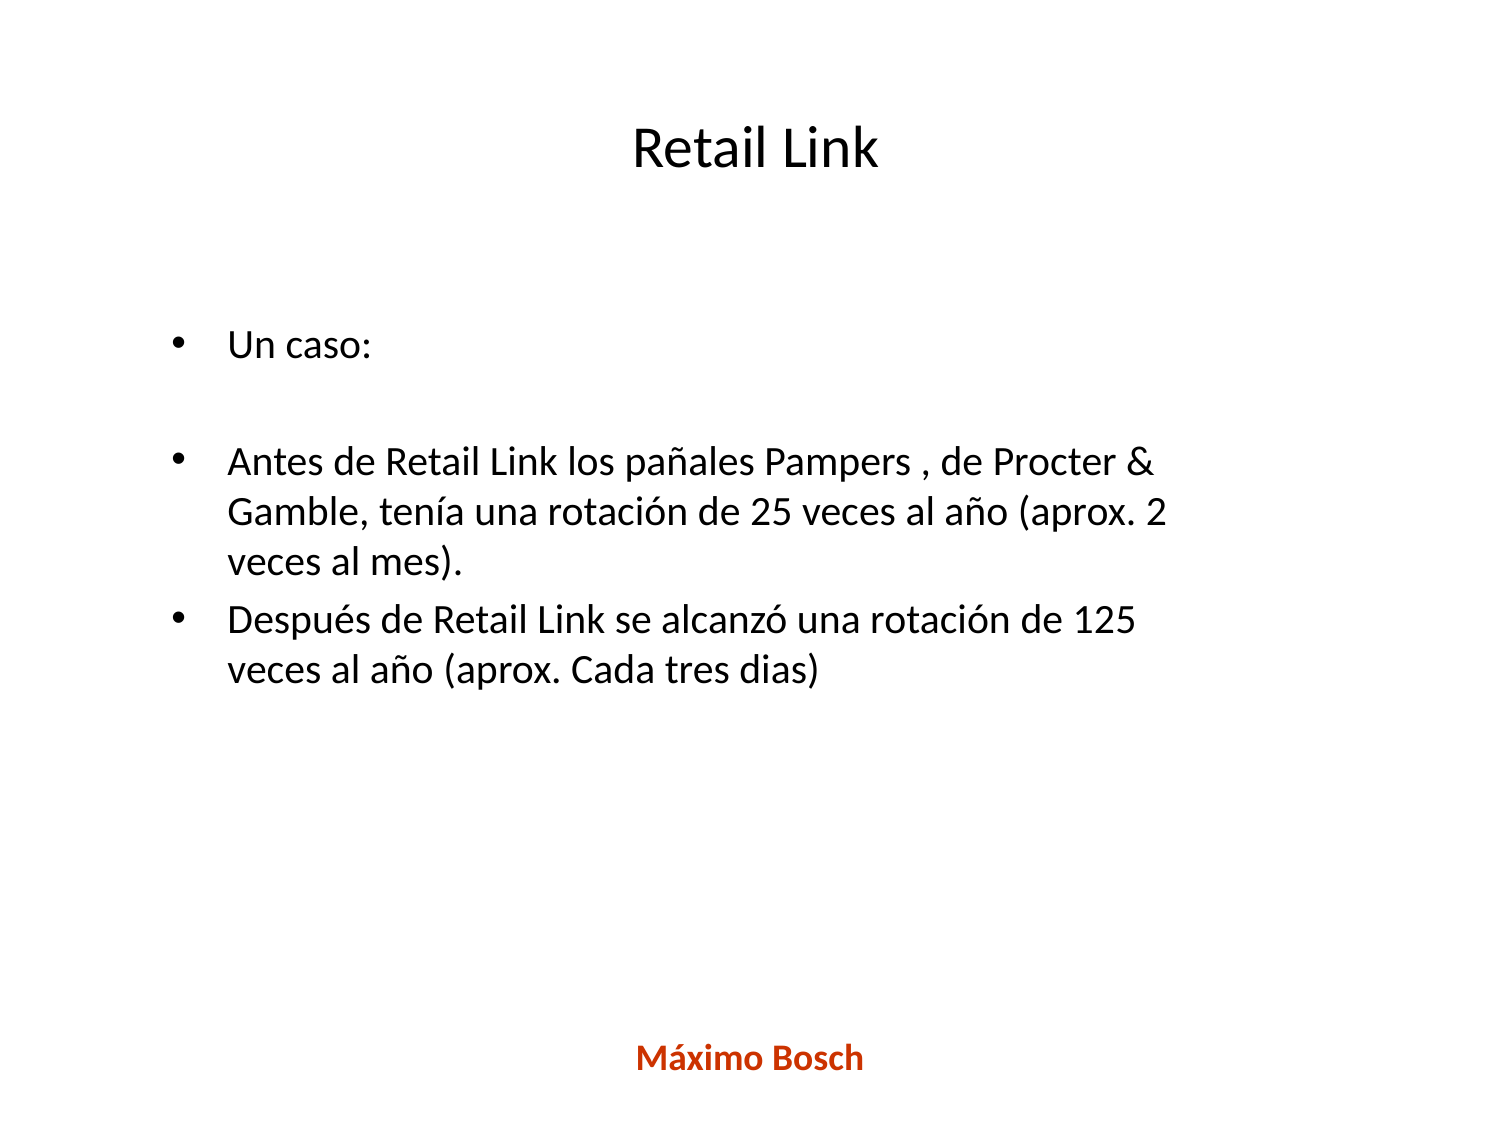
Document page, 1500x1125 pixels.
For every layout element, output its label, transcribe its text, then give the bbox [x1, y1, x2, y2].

footer Máximo Bosch [512, 1042, 988, 1103]
title Retail Link [37, 99, 1475, 188]
list Un caso: Antes de Retail Link los pañales Pampers , de Procter & Gamble, tenía una rotación de 25 veces al año (aprox. 2 veces al mes). Después de Retail Link se alcanzó una rotación de 125 veces al año (aprox. Cada tres dias) [156, 309, 1197, 985]
